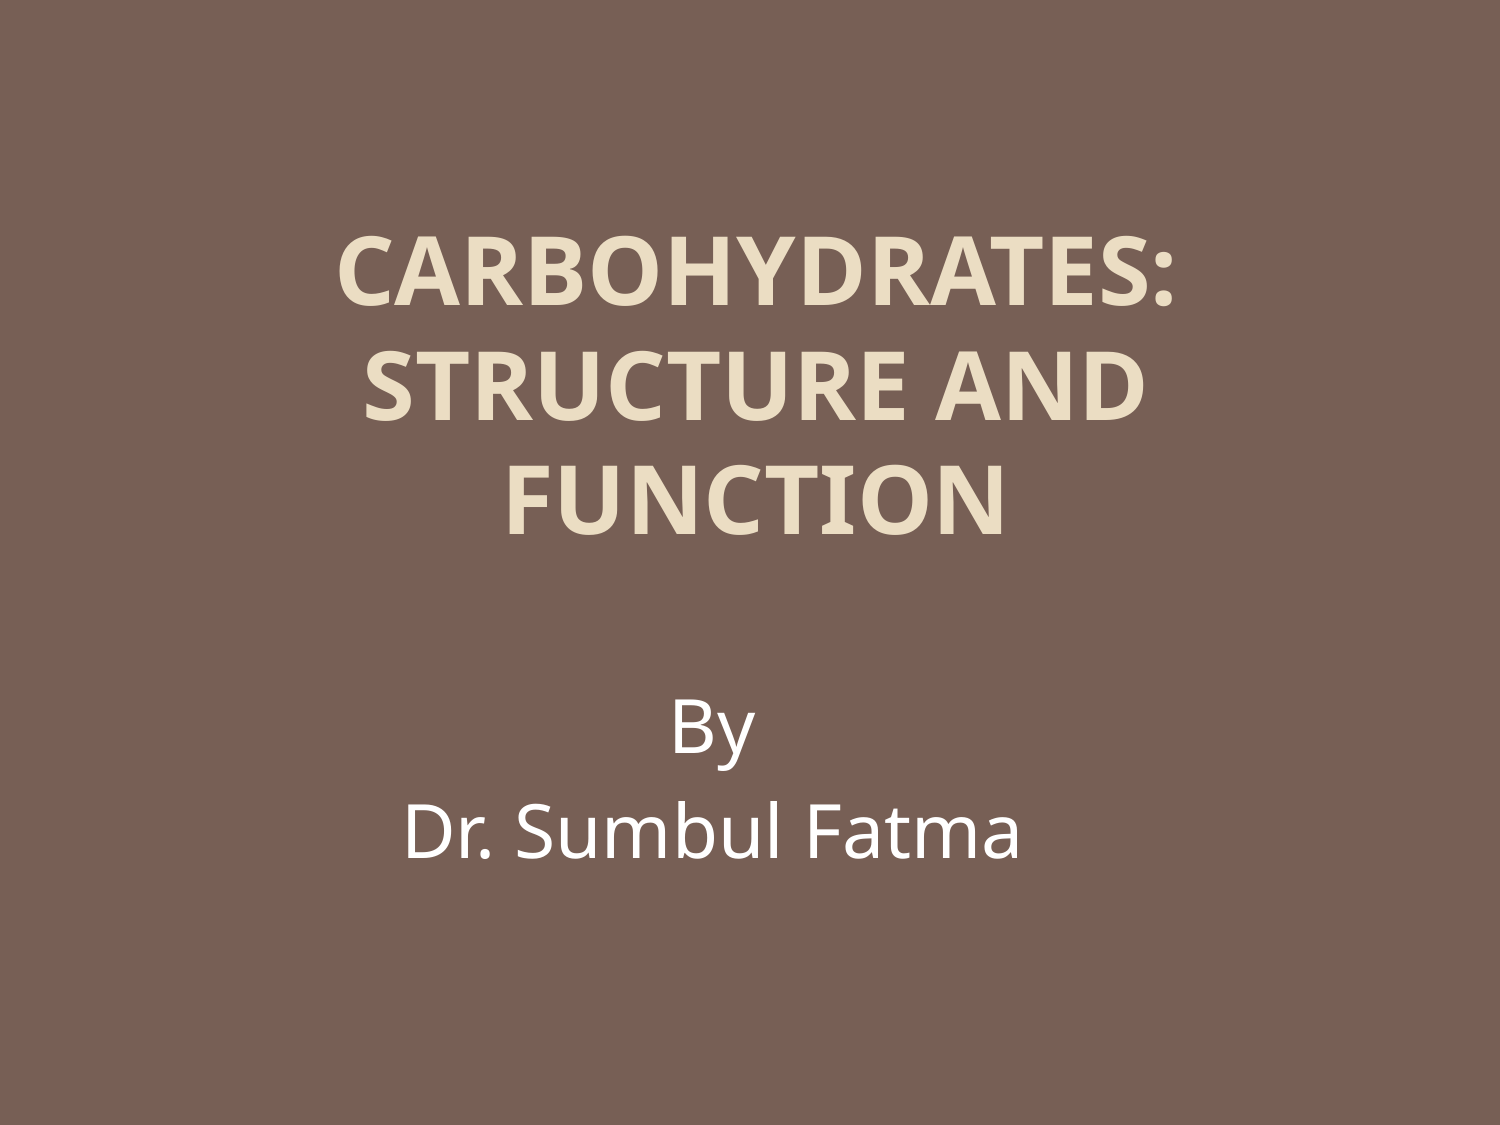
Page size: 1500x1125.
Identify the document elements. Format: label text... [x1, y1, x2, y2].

subtitle By Dr. Sumbul Fatma [75, 652, 1350, 900]
title Carbohydrates: structure and Function [125, 200, 1388, 562]
